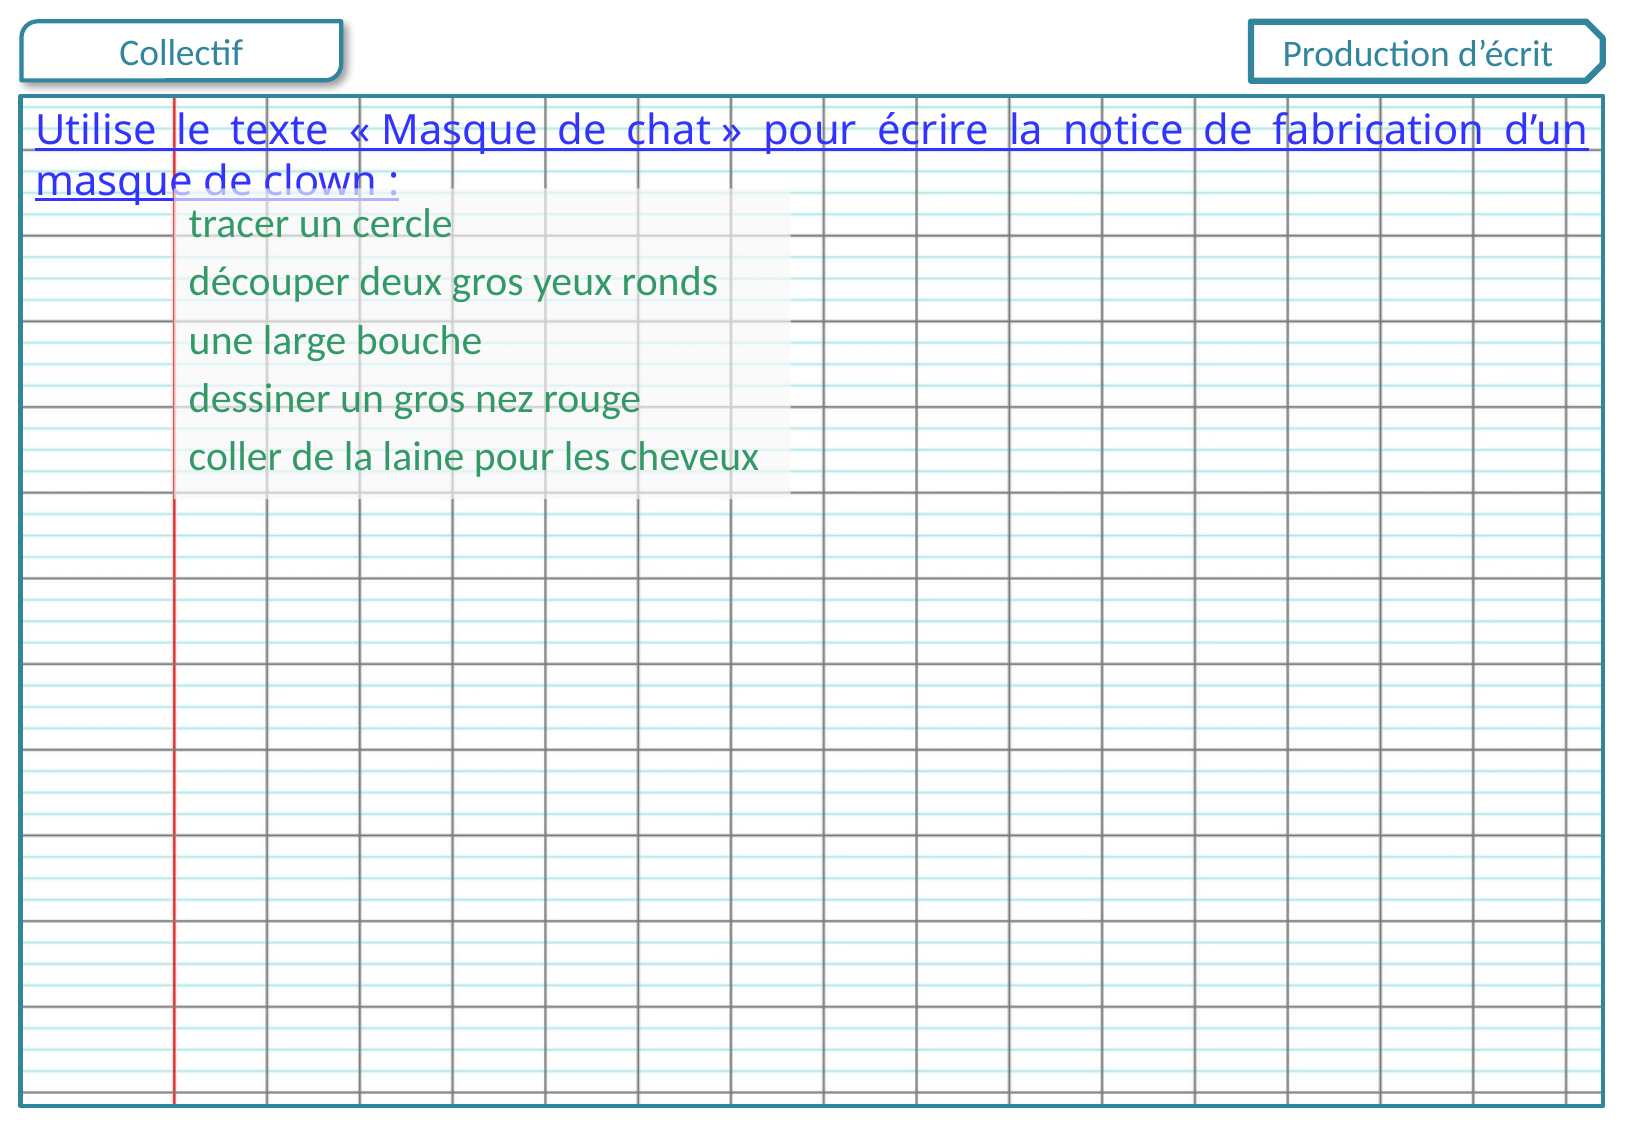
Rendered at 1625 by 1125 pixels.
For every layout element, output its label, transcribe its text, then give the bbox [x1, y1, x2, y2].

list tracer un cercle découper deux gros yeux ronds une large bouche dessiner un gros nez rouge coller de la laine pour les cheveux [173, 188, 791, 500]
list Production d’écrit [1251, 21, 1585, 81]
list Utilise le texte « Masque de chat » pour écrire la notice de fabrication d’un masque de clown : [18, 94, 1605, 1108]
